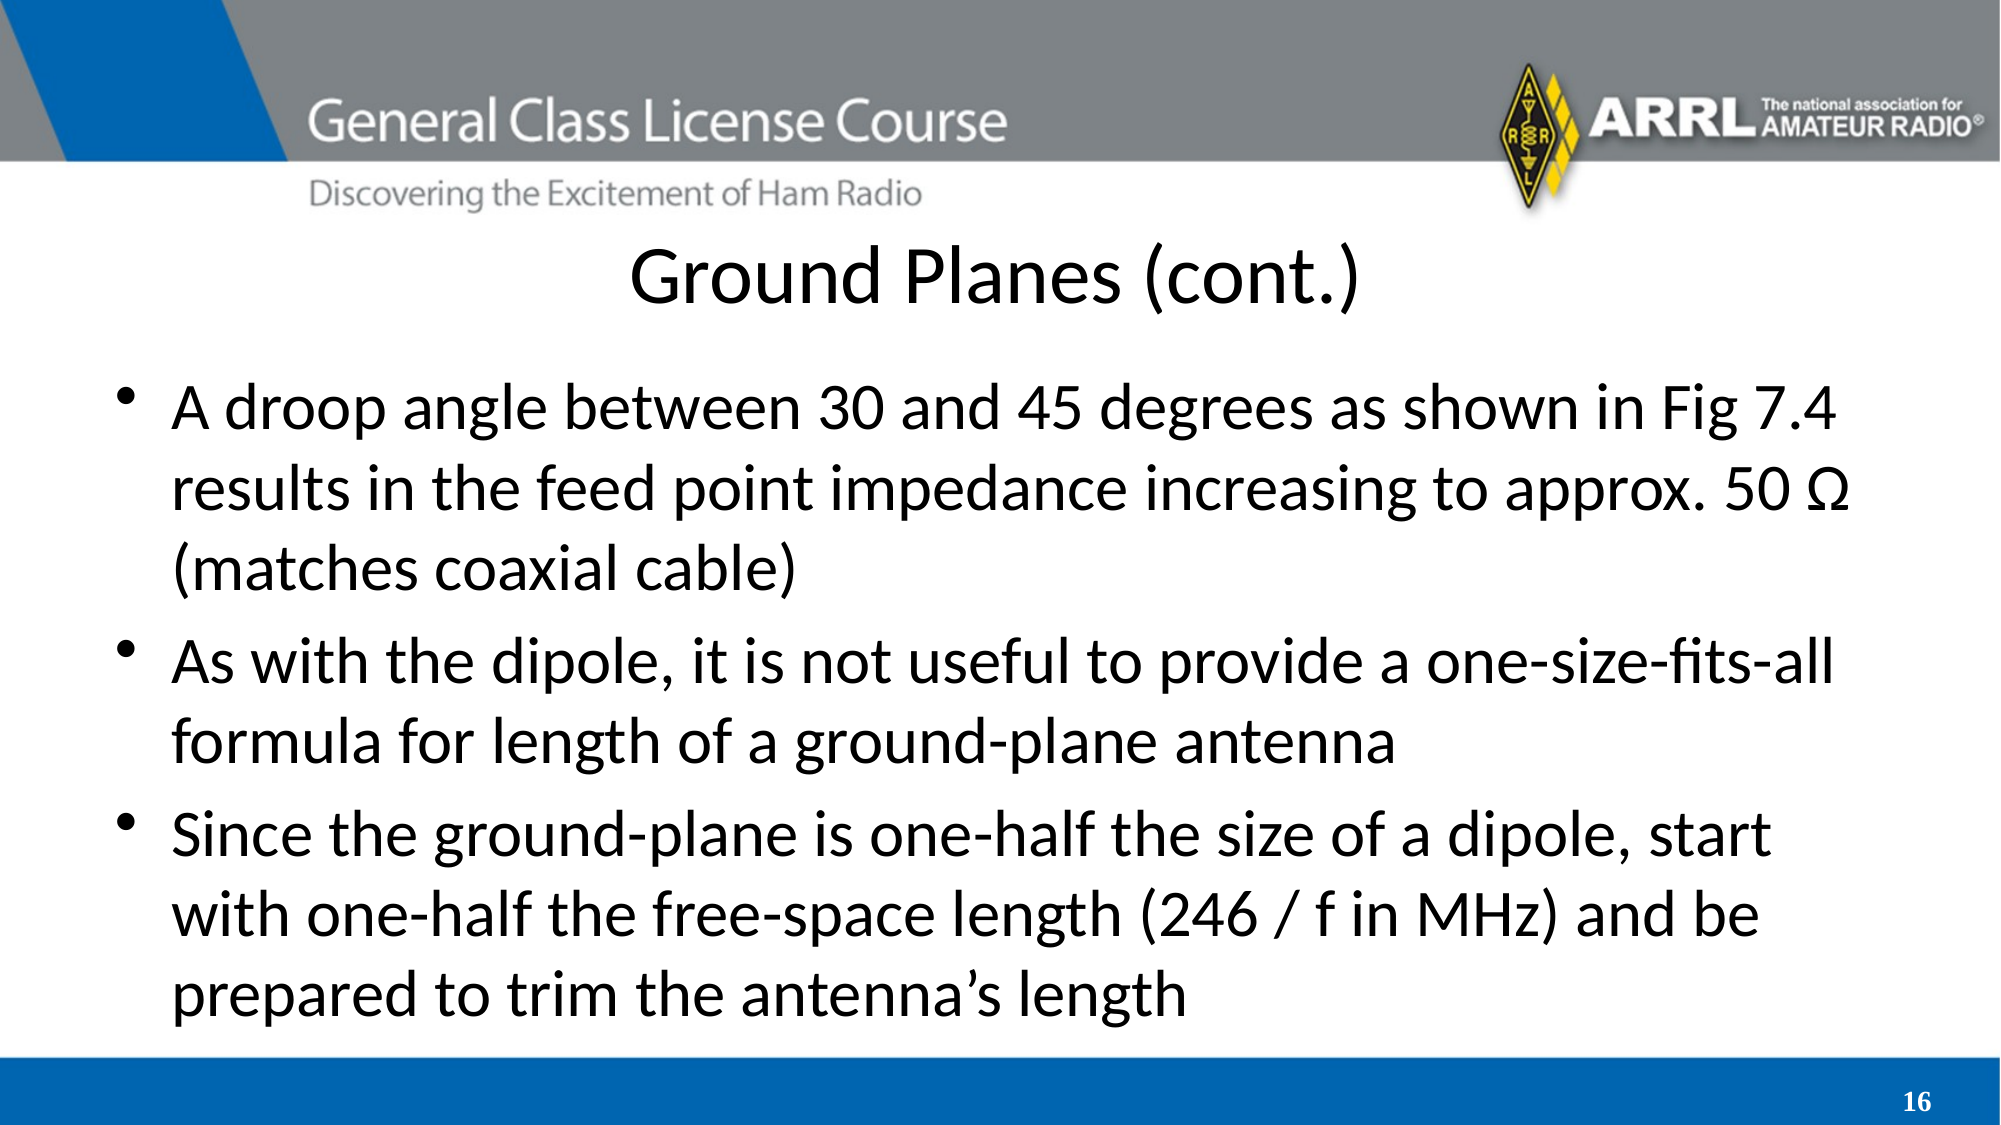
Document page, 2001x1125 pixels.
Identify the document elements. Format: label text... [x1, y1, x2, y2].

title Ground Planes (cont.) [96, 212, 1897, 356]
list A droop angle between 30 and 45 degrees as shown in Fig 7.4 results in the feed point impedance increasing to approx. 50 Ω (matches coaxial cable) As with the dipole, it is not useful to provide a one-size-fits-all formula for length of a ground-plane antenna Since the ground-plane is one-half the size of a dipole, start with one-half the free-space length (246 / f in MHz) and be prepared to trim the antenna’s length [99, 355, 1900, 1075]
picture [0, 0, 2001, 1125]
